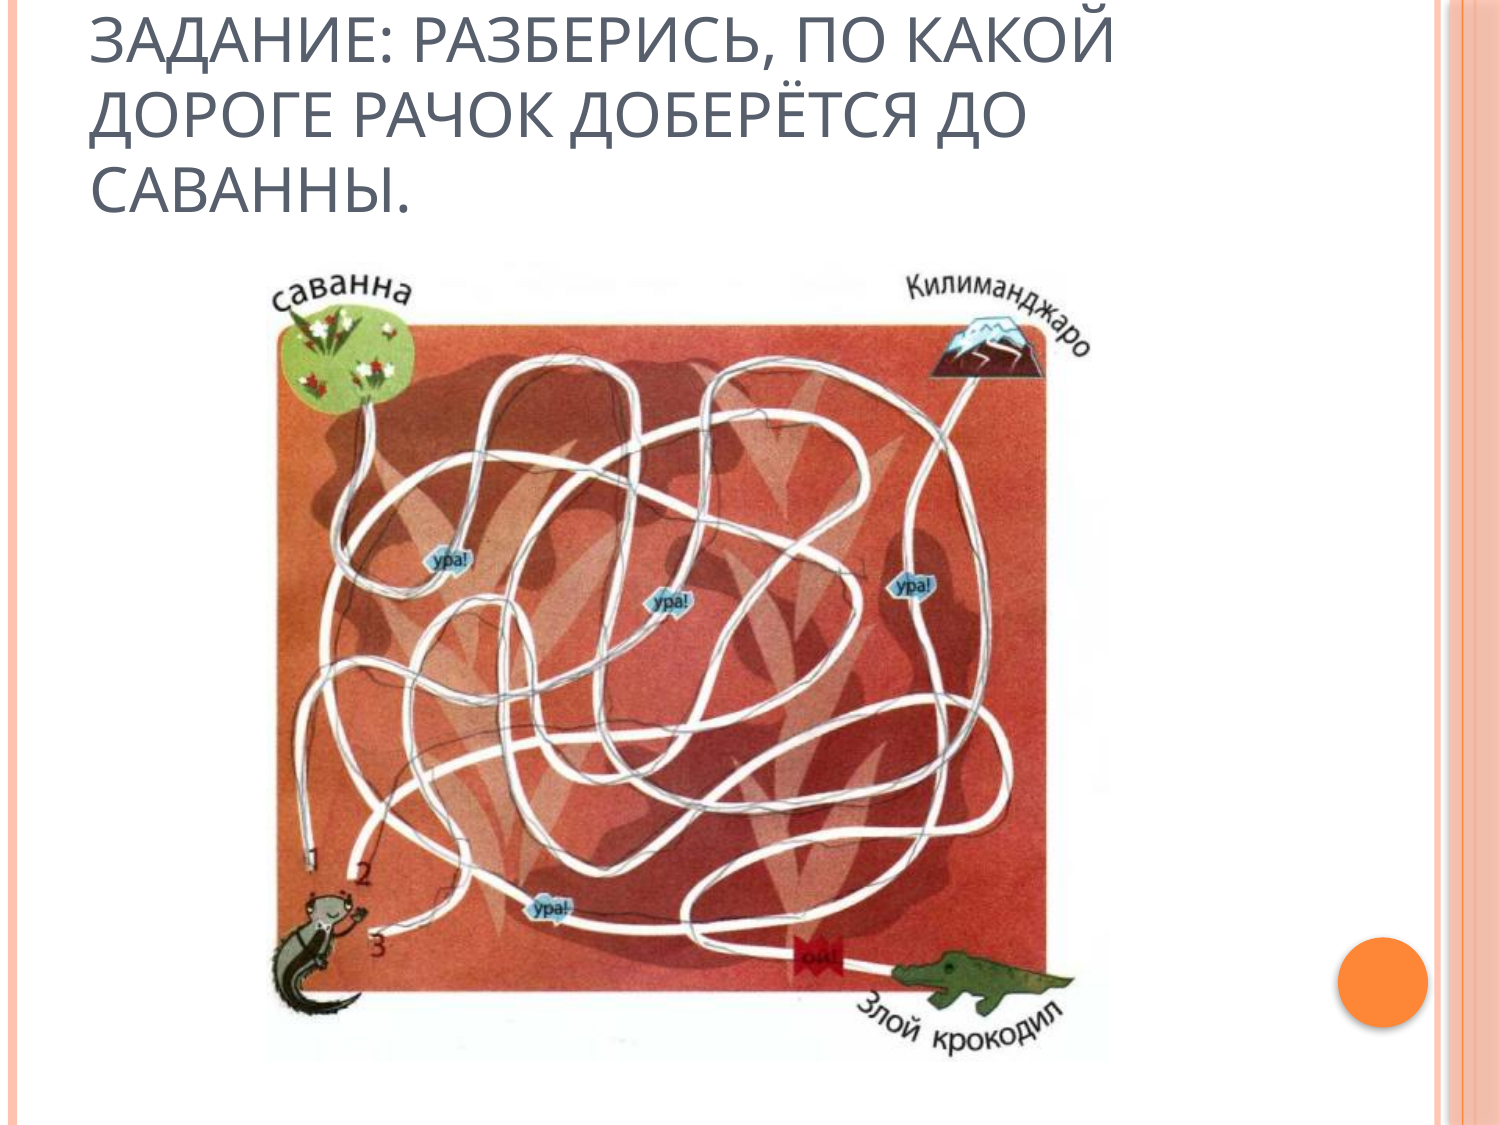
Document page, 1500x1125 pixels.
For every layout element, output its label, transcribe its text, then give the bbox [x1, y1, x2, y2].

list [265, 261, 1110, 1063]
title Задание: Разберись, по какой дороге рачок доберётся до саванны. [75, 45, 1300, 233]
